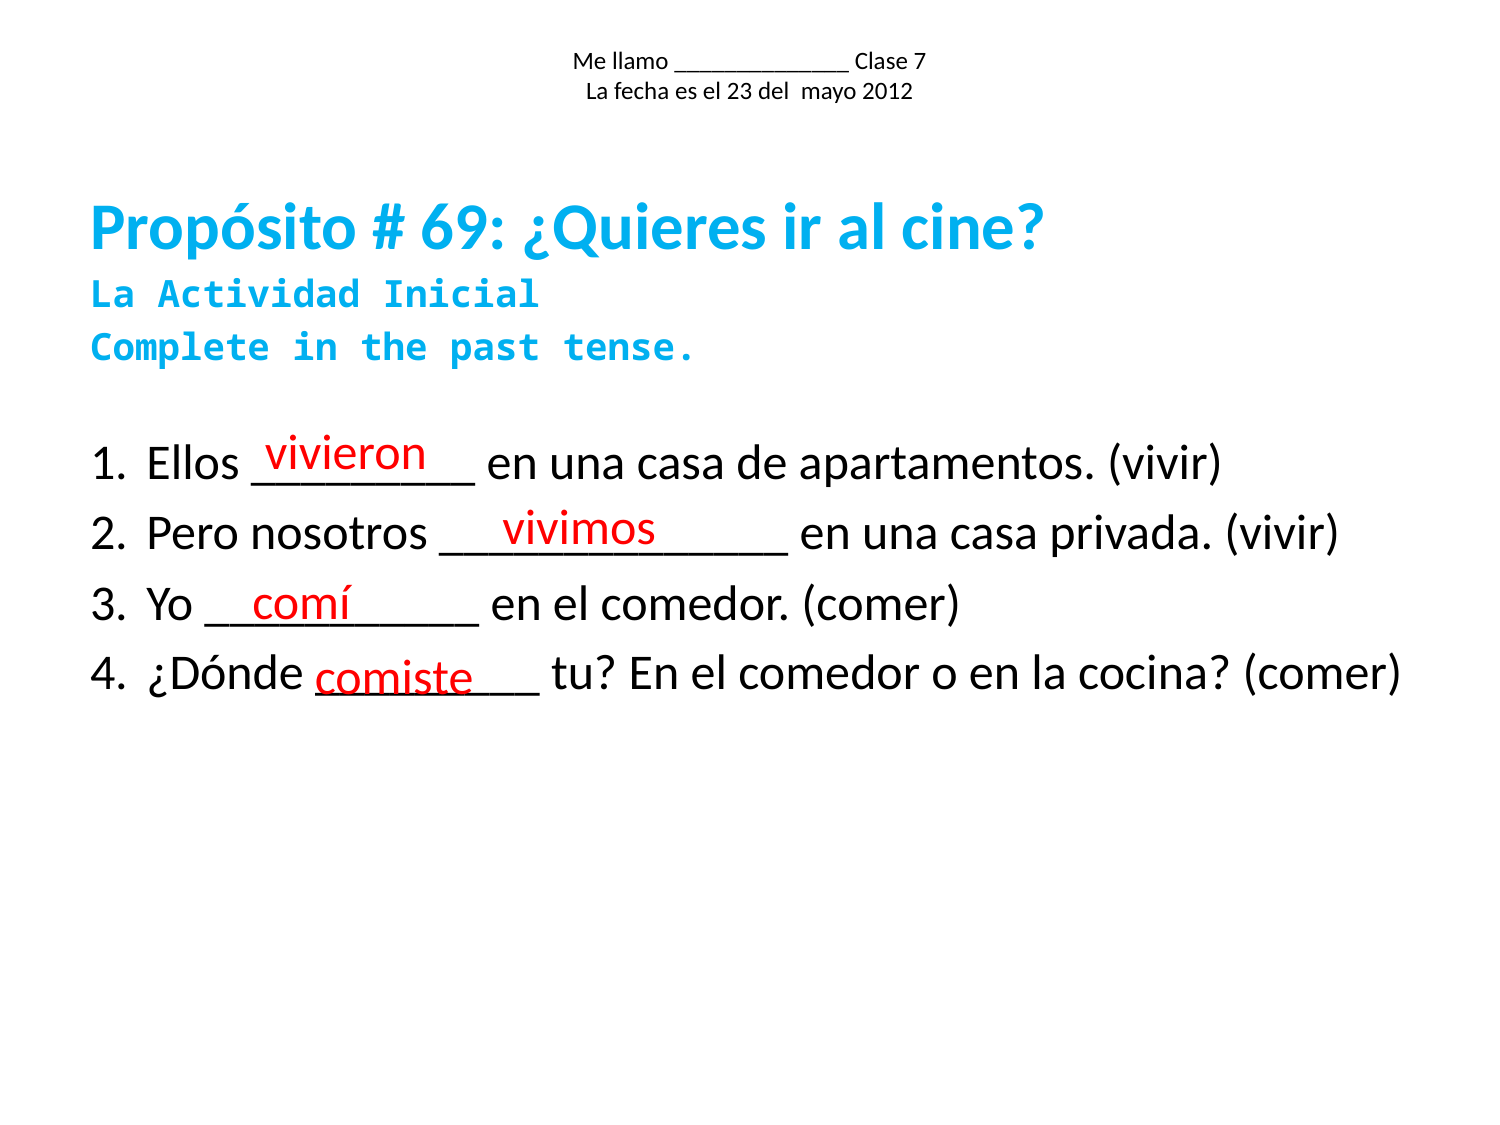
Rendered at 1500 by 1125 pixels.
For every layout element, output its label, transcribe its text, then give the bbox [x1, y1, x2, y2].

text_box vivimos [487, 487, 838, 563]
list Propósito # 69: ¿Quieres ir al cine? La Actividad Inicial Complete in the past tense. Ellos _________ en una casa de apartamentos. (vivir) Pero nosotros ______________ en una casa privada. (vivir) Yo ___________ en el comedor. (comer) ¿Dónde _________ tu? En el comedor o en la cocina? (comer) [75, 174, 1425, 1005]
text_box comí [237, 562, 588, 638]
text_box comiste [300, 637, 650, 713]
text_box vivieron [249, 412, 600, 488]
title Me llamo ______________ Clase 7 La fecha es el 23 del mayo 2012 [75, 37, 1425, 143]
